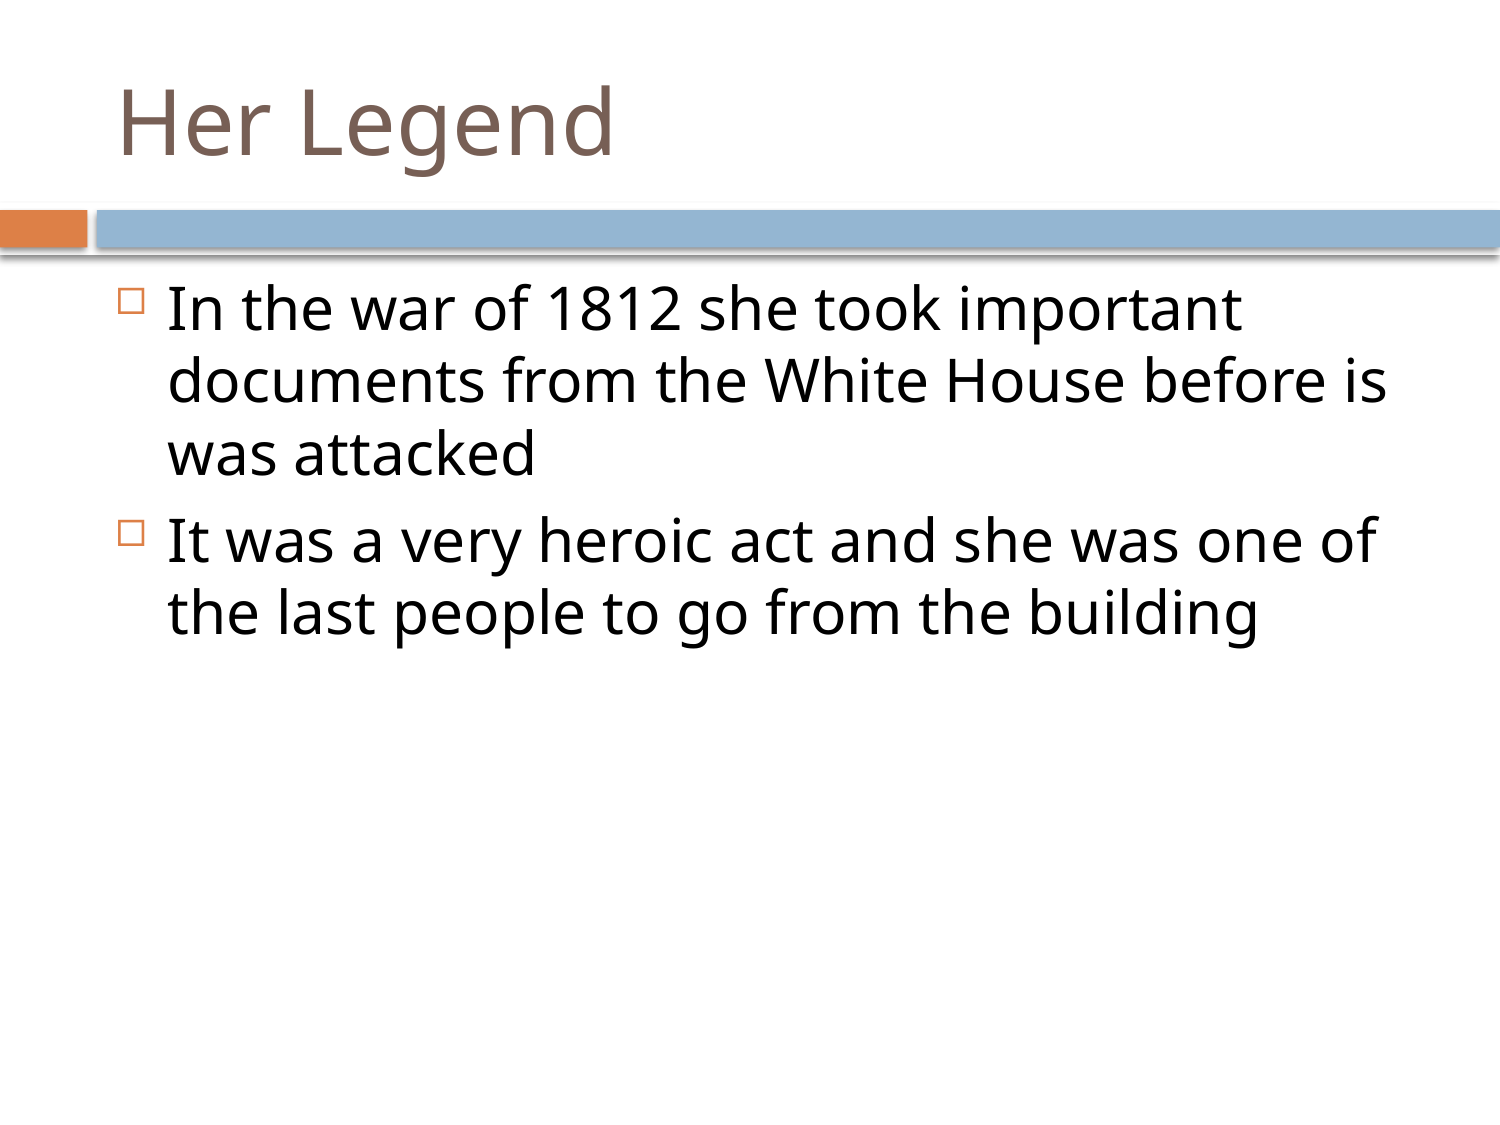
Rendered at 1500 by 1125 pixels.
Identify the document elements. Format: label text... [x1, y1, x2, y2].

title Her Legend [100, 37, 1438, 200]
list In the war of 1812 she took important documents from the White House before is was attacked It was a very heroic act and she was one of the last people to go from the building [100, 262, 1438, 1000]
